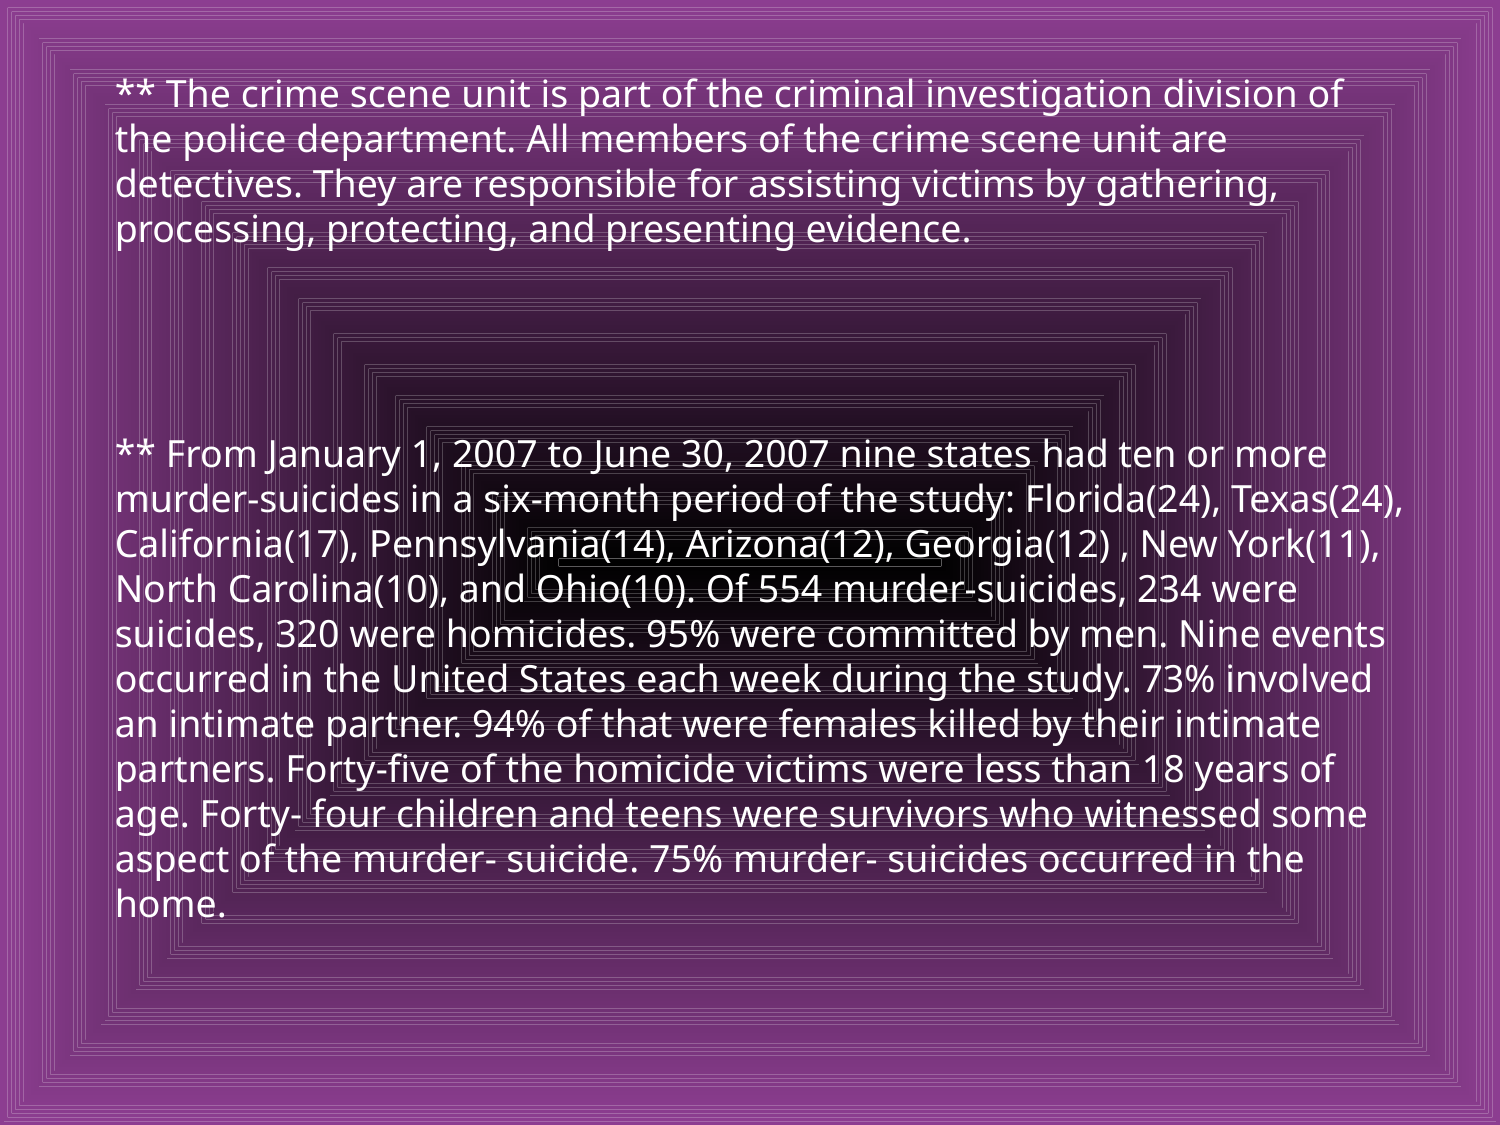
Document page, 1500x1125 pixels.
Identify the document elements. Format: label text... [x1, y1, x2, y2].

text_box ** The crime scene unit is part of the criminal investigation division of the police department. All members of the crime scene unit are detectives. They are responsible for assisting victims by gathering, processing, protecting, and presenting evidence. ** From January 1, 2007 to June 30, 2007 nine states had ten or more murder-suicides in a six-month period of the study: Florida(24), Texas(24), California(17), Pennsylvania(14), Arizona(12), Georgia(12) , New York(11), North Carolina(10), and Ohio(10). Of 554 murder-suicides, 234 were suicides, 320 were homicides. 95% were committed by men. Nine events occurred in the United States each week during the study. 73% involved an intimate partner. 94% of that were females killed by their intimate partners. Forty-five of the homicide victims were less than 18 years of age. Forty- four children and teens were survivors who witnessed some aspect of the murder- suicide. 75% murder- suicides occurred in the home. [99, 62, 1425, 932]
